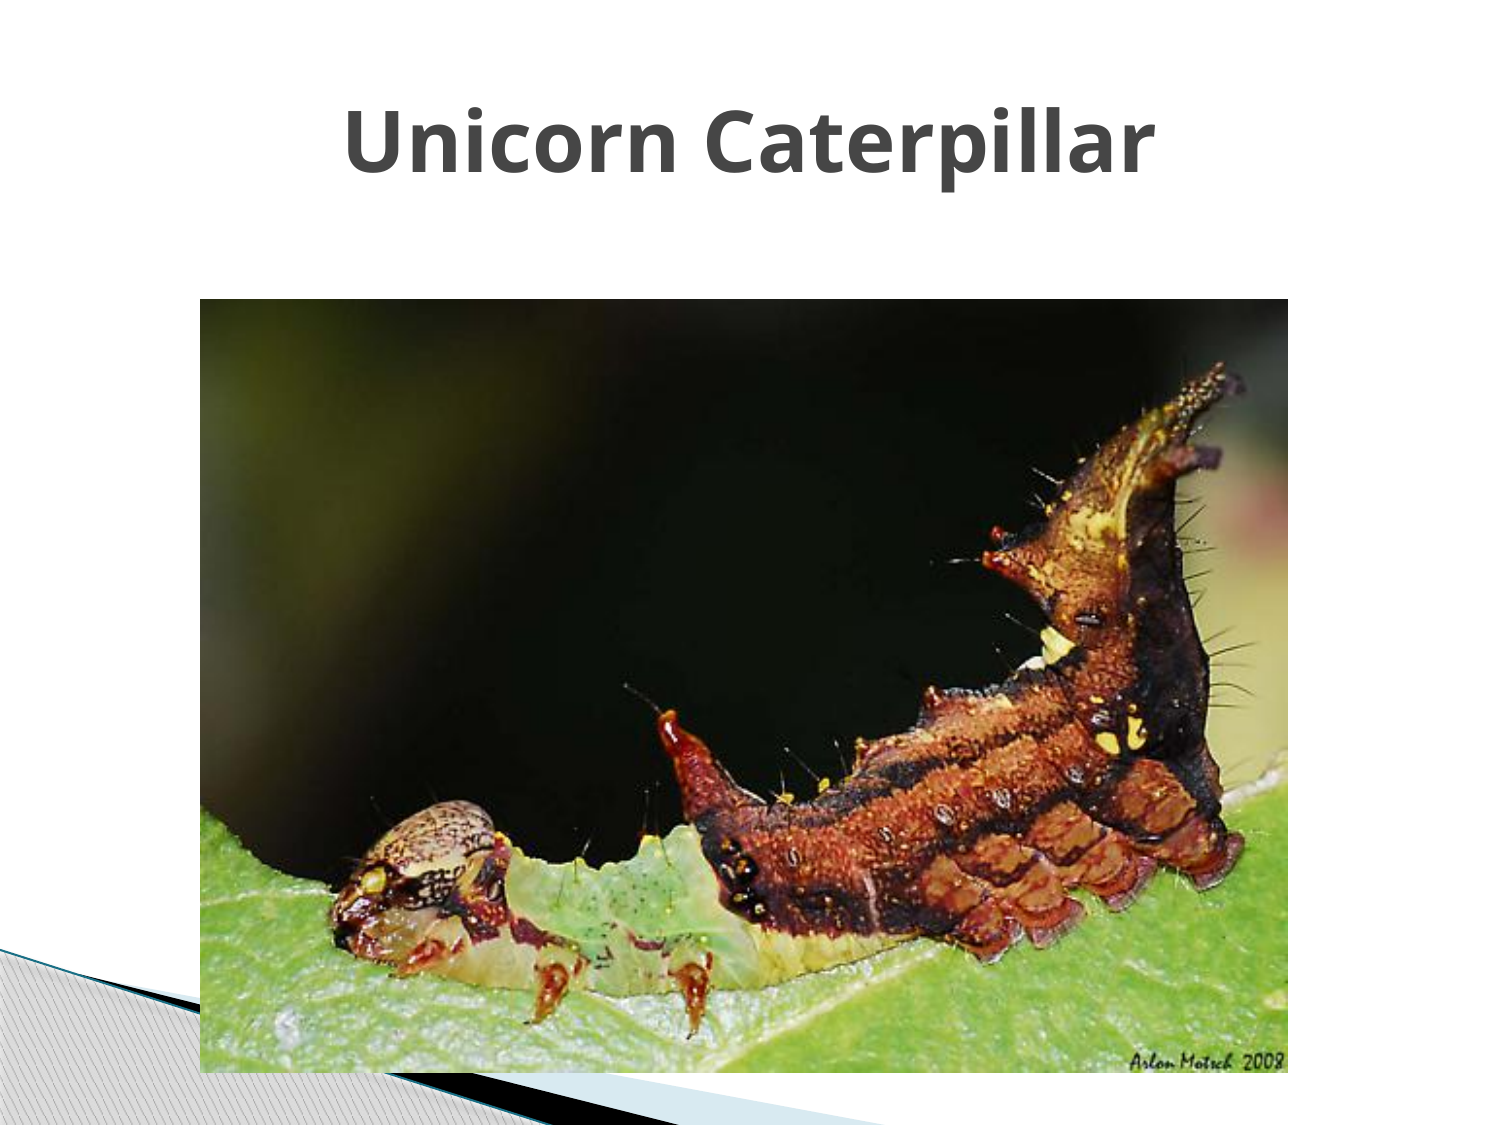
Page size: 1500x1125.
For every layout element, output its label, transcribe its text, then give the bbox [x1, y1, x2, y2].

title Unicorn Caterpillar [75, 45, 1425, 233]
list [199, 299, 1288, 1074]
